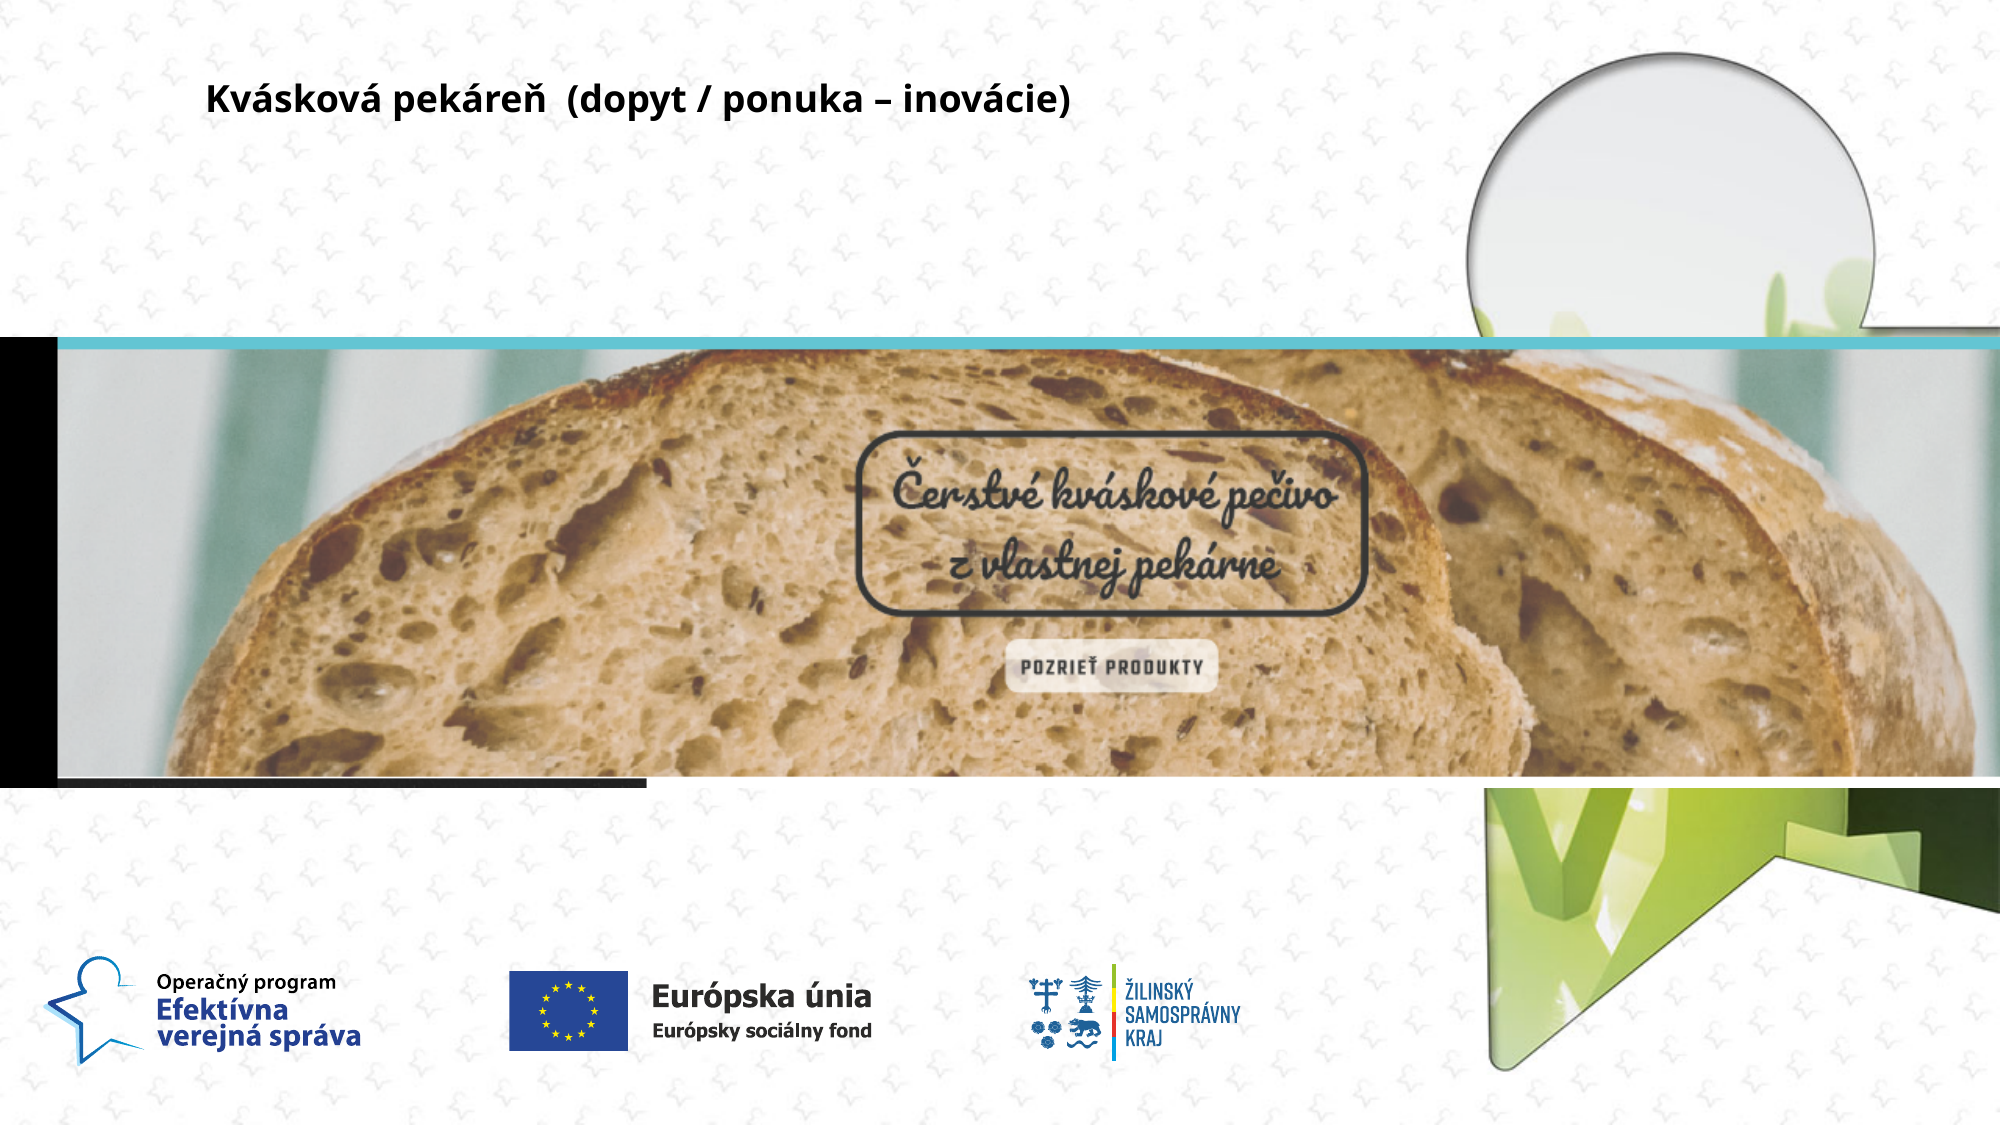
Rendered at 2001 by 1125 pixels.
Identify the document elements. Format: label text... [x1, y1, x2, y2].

text_box Kvásková pekáreň (dopyt / ponuka – inovácie) [190, 67, 1376, 127]
picture [0, 0, 2000, 1125]
